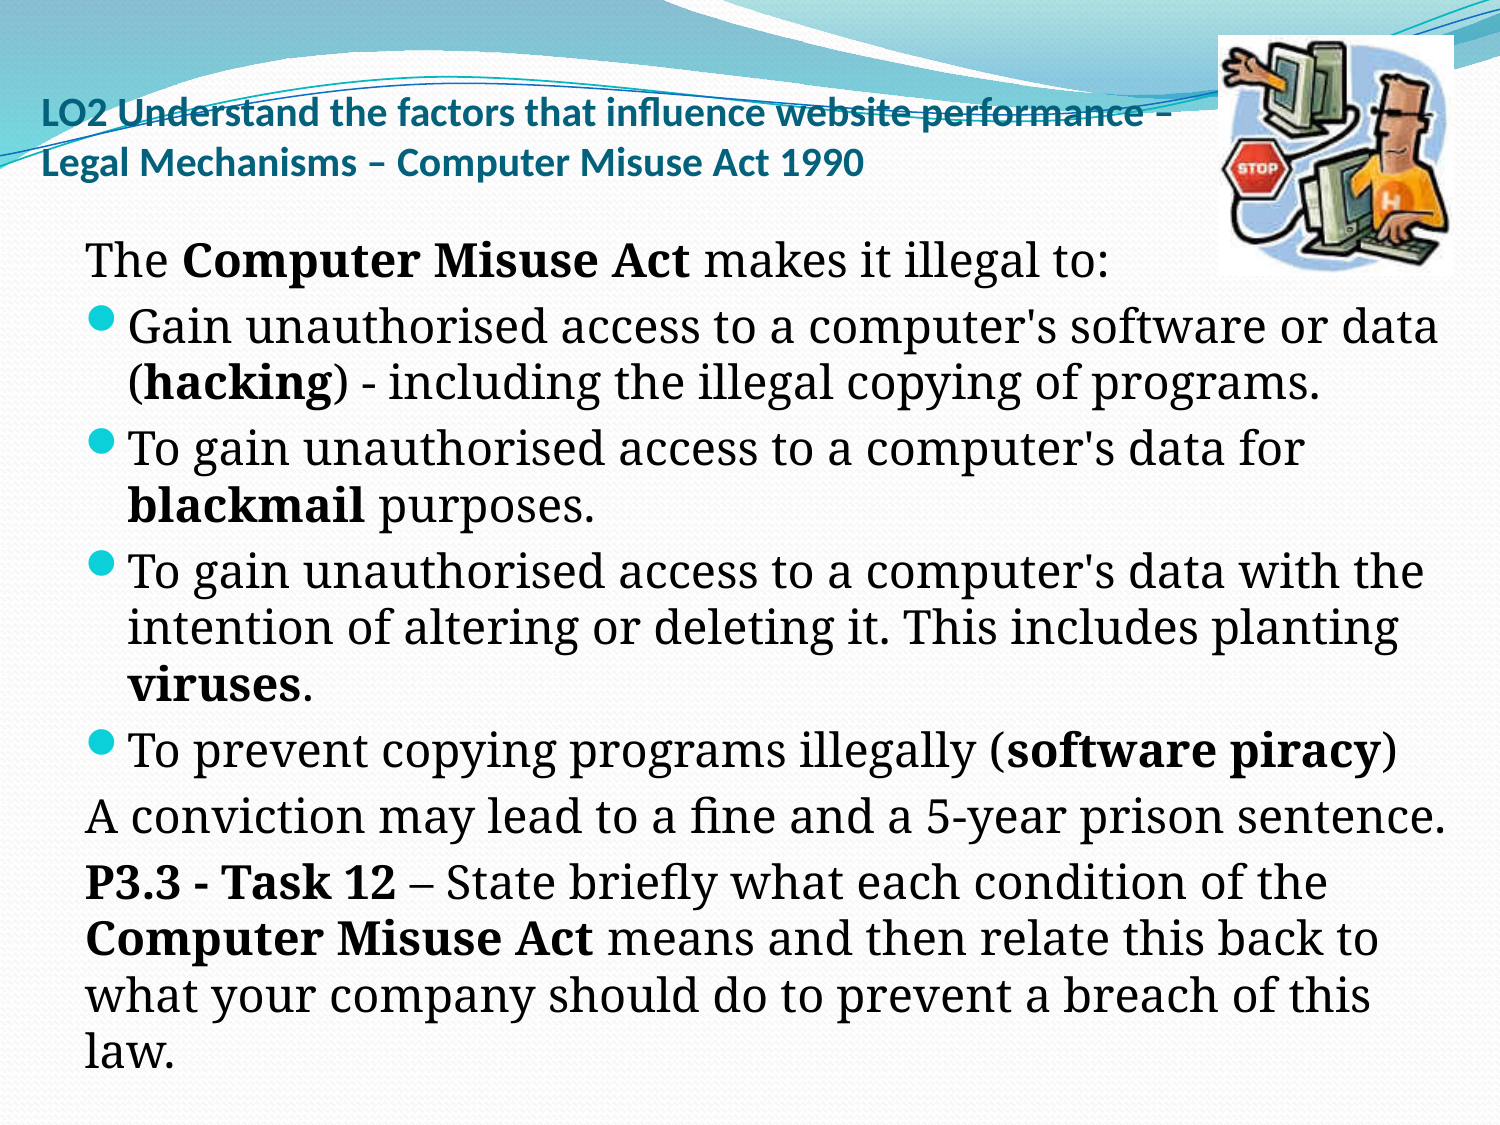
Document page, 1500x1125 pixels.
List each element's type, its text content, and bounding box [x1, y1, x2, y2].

list The Computer Misuse Act makes it illegal to: Gain unauthorised access to a computer's software or data (hacking) - including the illegal copying of programs. To gain unauthorised access to a computer's data for blackmail purposes. To gain unauthorised access to a computer's data with the intention of altering or deleting it. This includes planting viruses. To prevent copying programs illegally (software piracy) A conviction may lead to a fine and a 5-year prison sentence. P3.3 - Task 12 – State briefly what each condition of the Computer Misuse Act means and then relate this back to what your company should do to prevent a breach of this law. [70, 222, 1465, 1090]
table_cell [1212, 222, 1461, 288]
picture [1218, 34, 1454, 276]
title LO2 Understand the factors that influence website performance – Legal Mechanisms – Computer Misuse Act 1990 [41, 35, 1199, 186]
